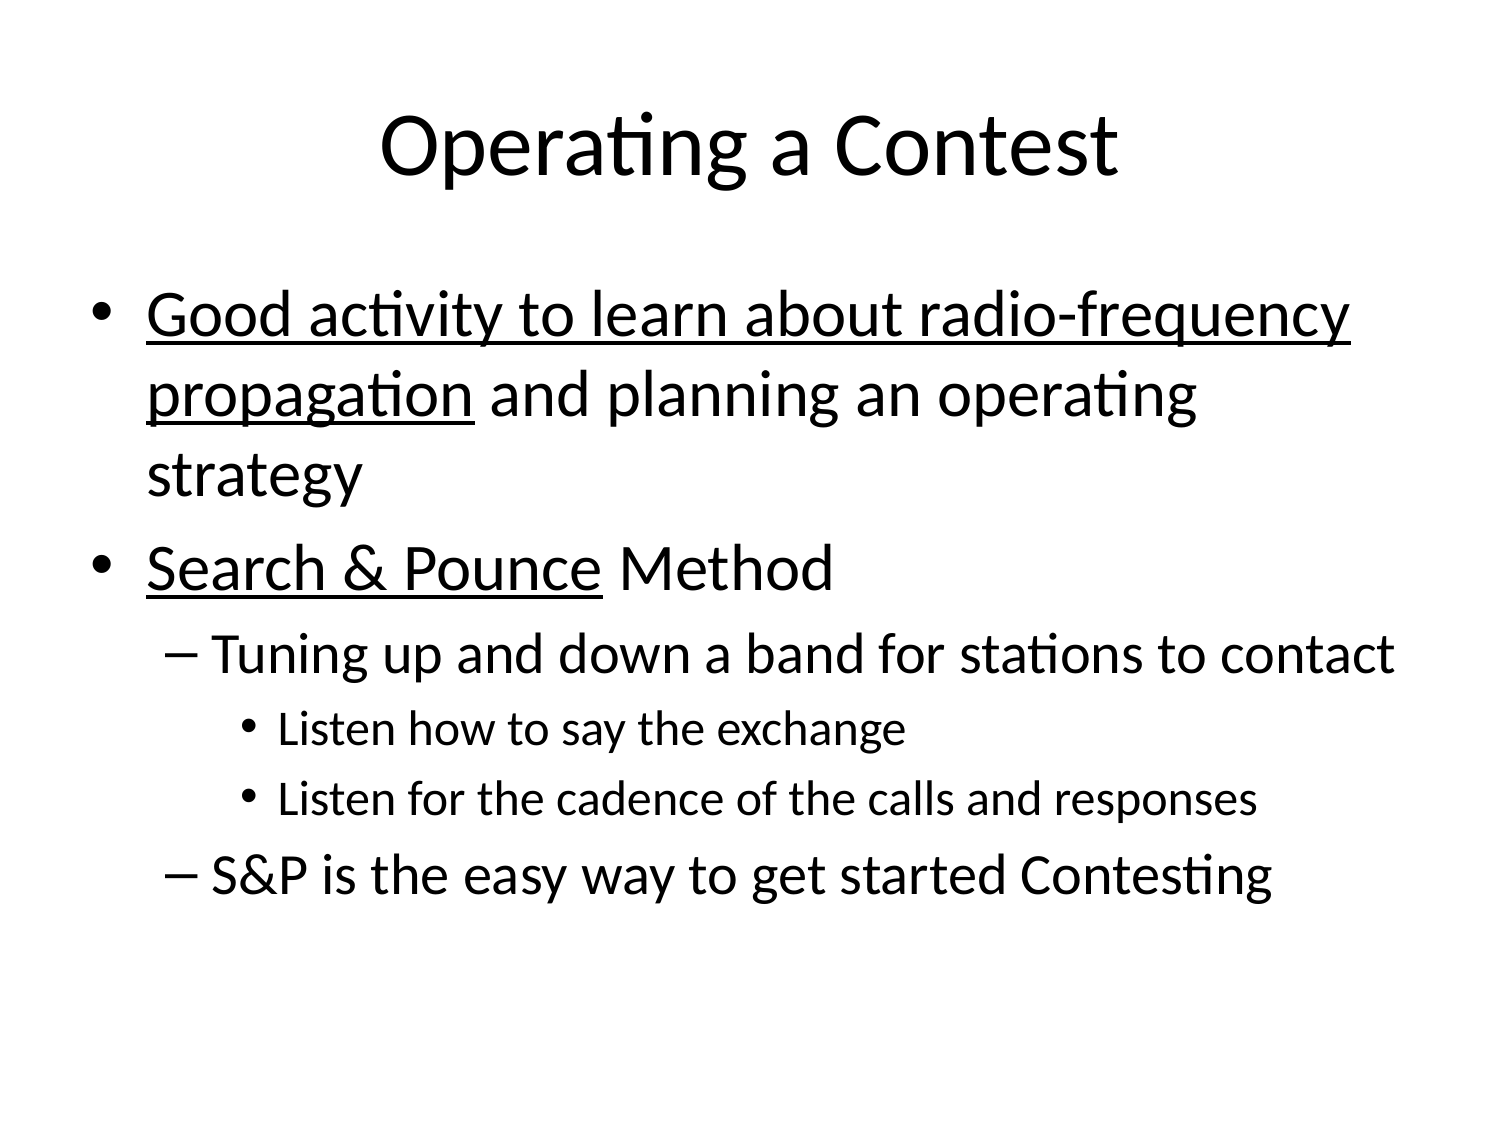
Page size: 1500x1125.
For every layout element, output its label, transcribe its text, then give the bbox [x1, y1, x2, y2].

list Good activity to learn about radio-frequency propagation and planning an operating strategy Search & Pounce Method Tuning up and down a band for stations to contact Listen how to say the exchange Listen for the cadence of the calls and responses S&P is the easy way to get started Contesting [75, 262, 1425, 1005]
title Operating a Contest [75, 45, 1425, 233]
